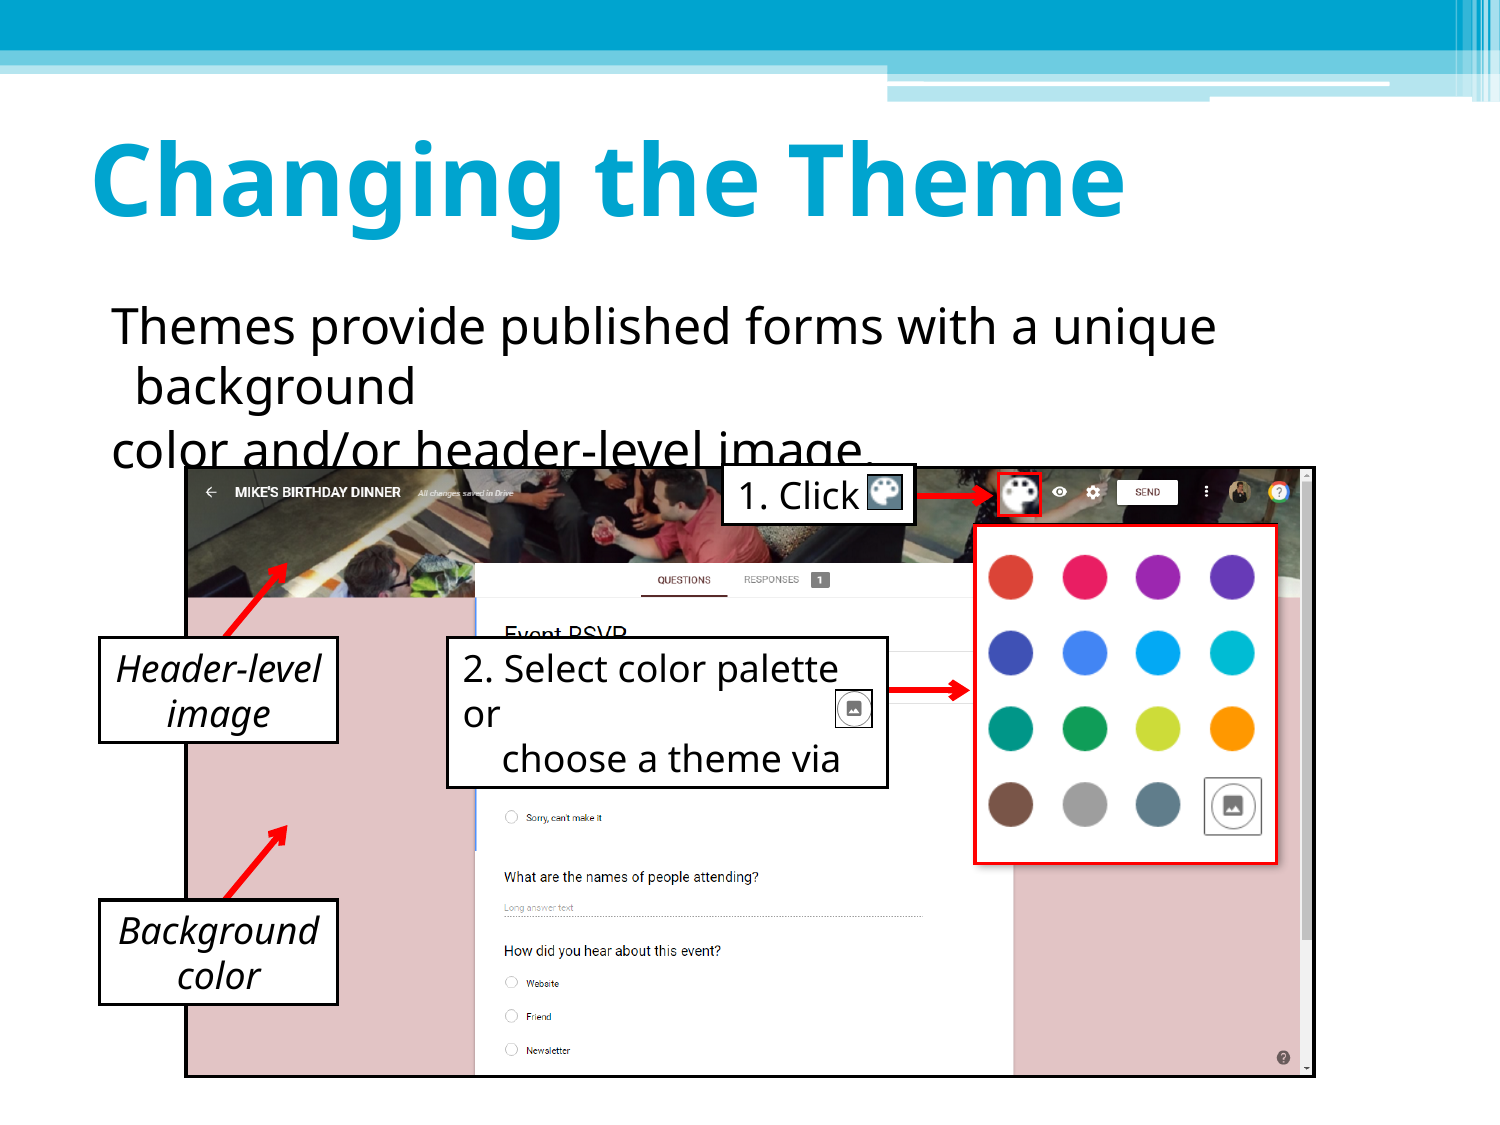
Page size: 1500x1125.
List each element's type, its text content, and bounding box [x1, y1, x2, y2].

list Themes provide published forms with a unique background color and/or header-level image. [75, 287, 1463, 500]
text_box 1. Click [722, 464, 915, 468]
picture [187, 468, 1313, 1075]
text_box Header-level image [99, 637, 187, 743]
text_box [224, 562, 288, 638]
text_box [224, 824, 288, 900]
text_box Background color [99, 899, 187, 1005]
title Changing the Theme [75, 90, 1375, 263]
